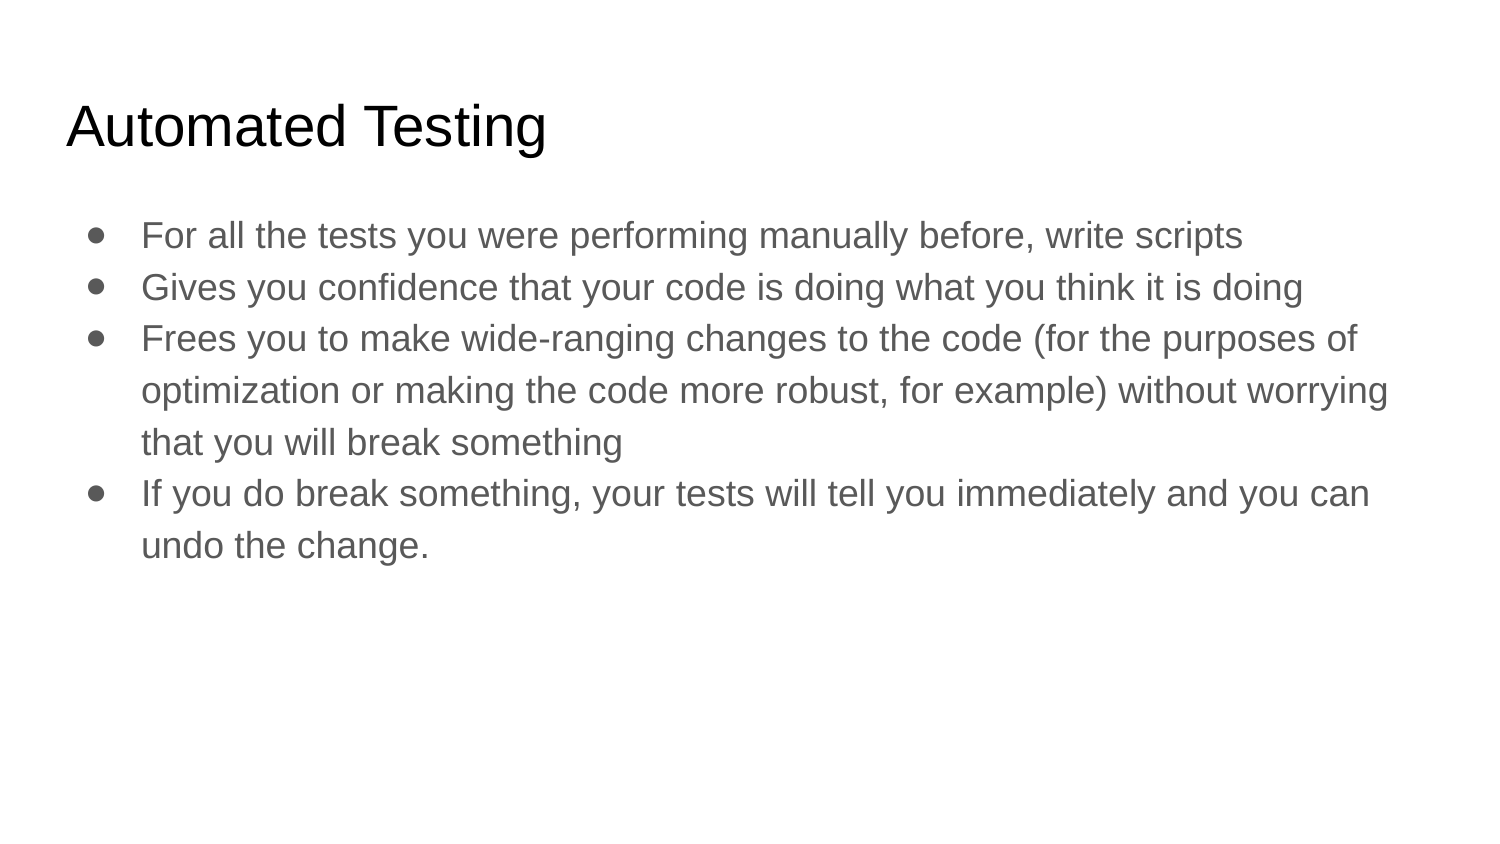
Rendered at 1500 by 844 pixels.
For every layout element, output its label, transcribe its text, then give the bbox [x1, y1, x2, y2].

title Automated Testing [51, 72, 1449, 167]
list For all the tests you were performing manually before, write scripts Gives you confidence that your code is doing what you think it is doing Frees you to make wide-ranging changes to the code (for the purposes of optimization or making the code more robust, for example) without worrying that you will break something If you do break something, your tests will tell you immediately and you can undo the change. [51, 189, 1449, 750]
